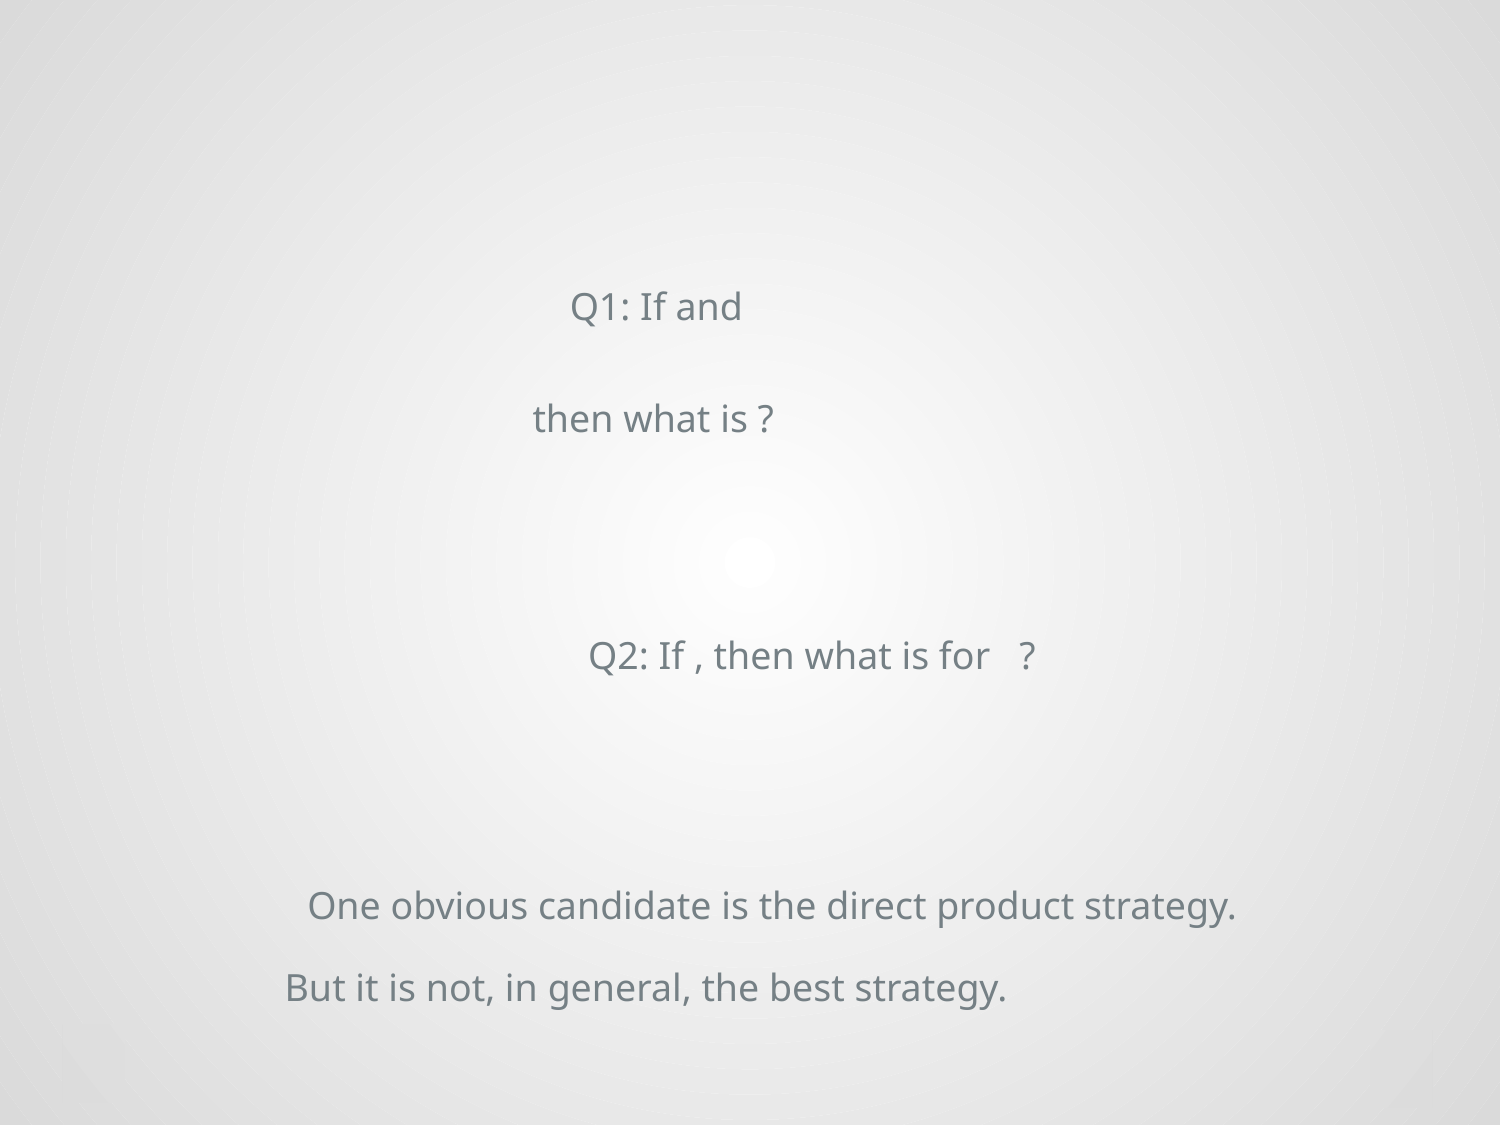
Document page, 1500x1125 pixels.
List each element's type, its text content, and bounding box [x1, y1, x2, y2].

text_box But it is not, in general, the best strategy. [269, 957, 1024, 1017]
text_box One obvious candidate is the direct product strategy. [292, 874, 1263, 935]
